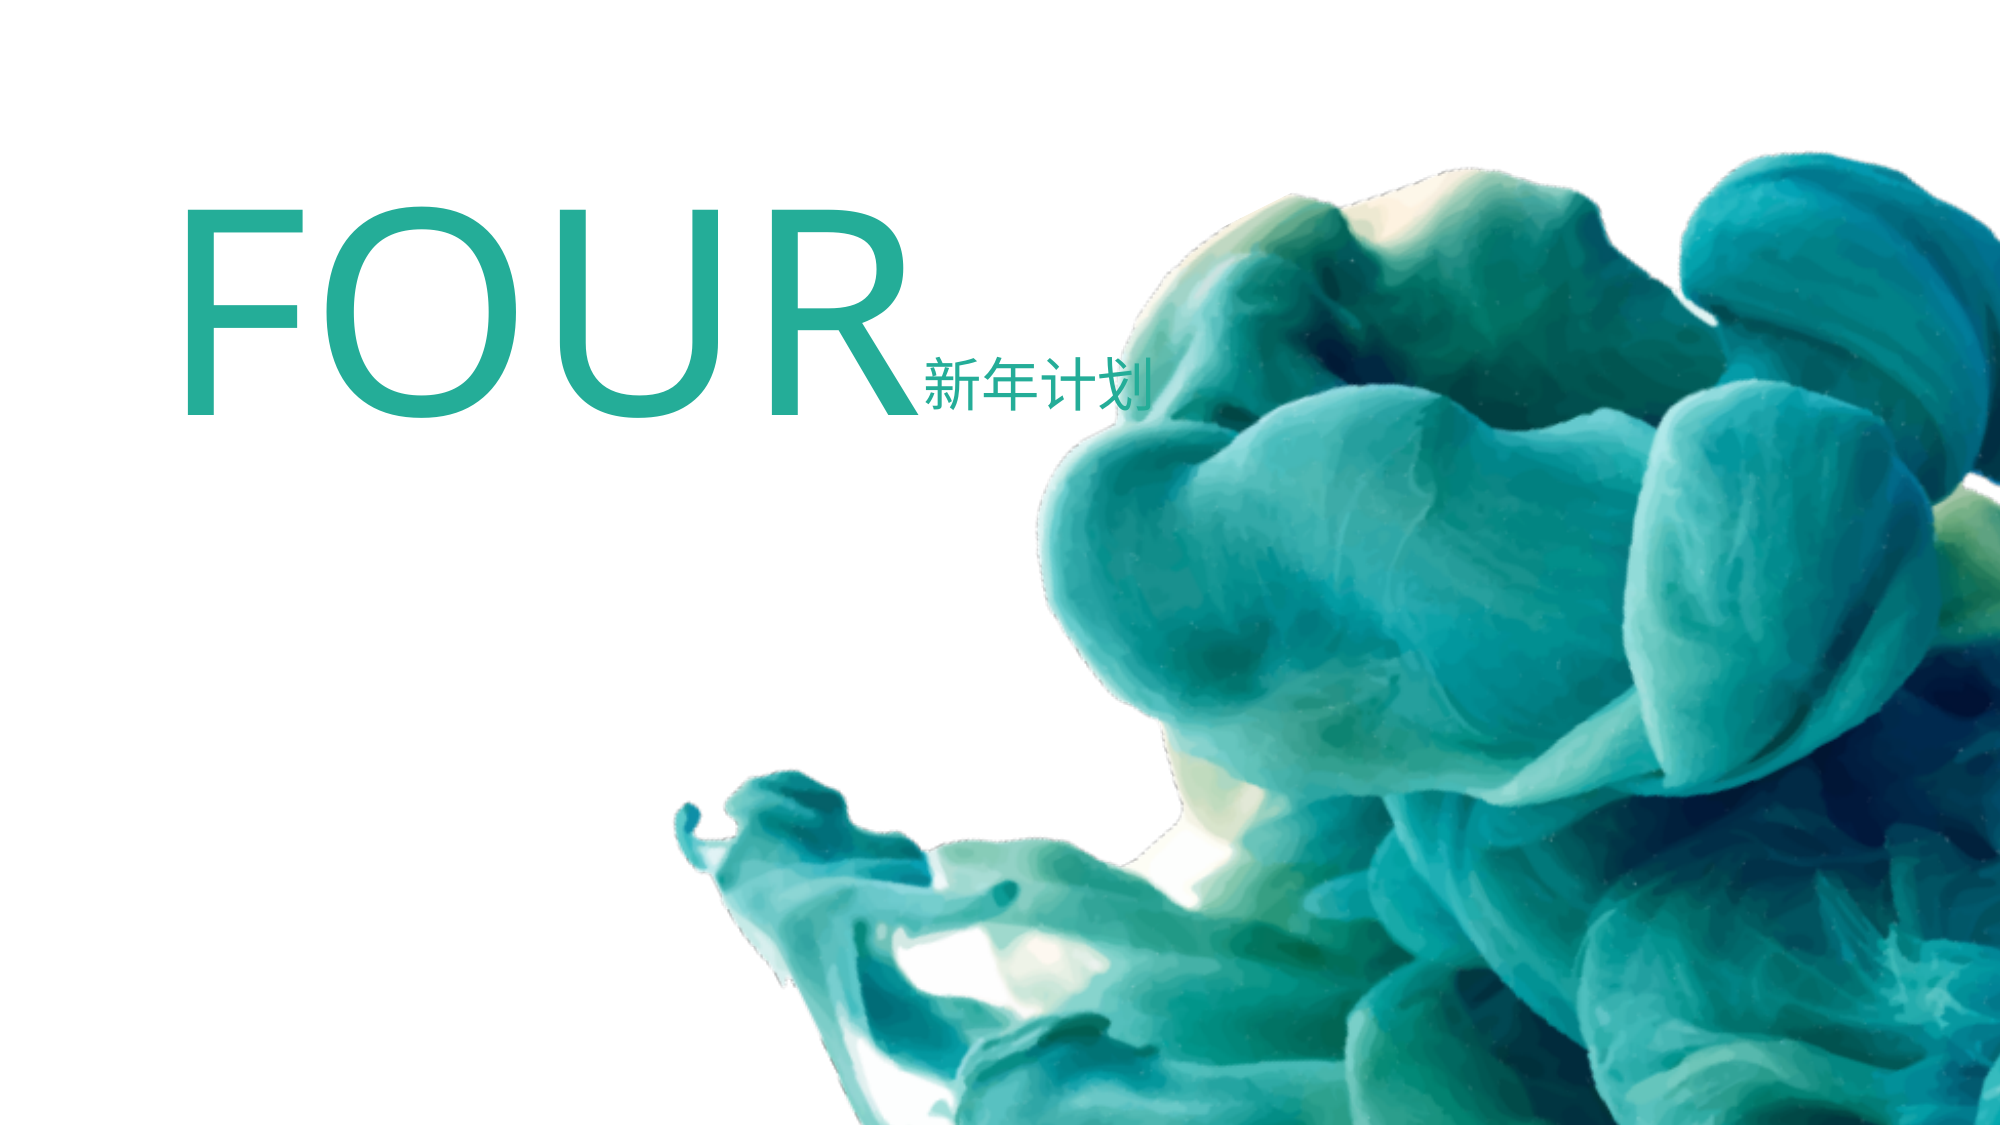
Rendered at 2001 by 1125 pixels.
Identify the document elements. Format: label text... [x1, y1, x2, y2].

list 新年计划 [908, 348, 1328, 428]
list FOUR [145, 159, 969, 802]
